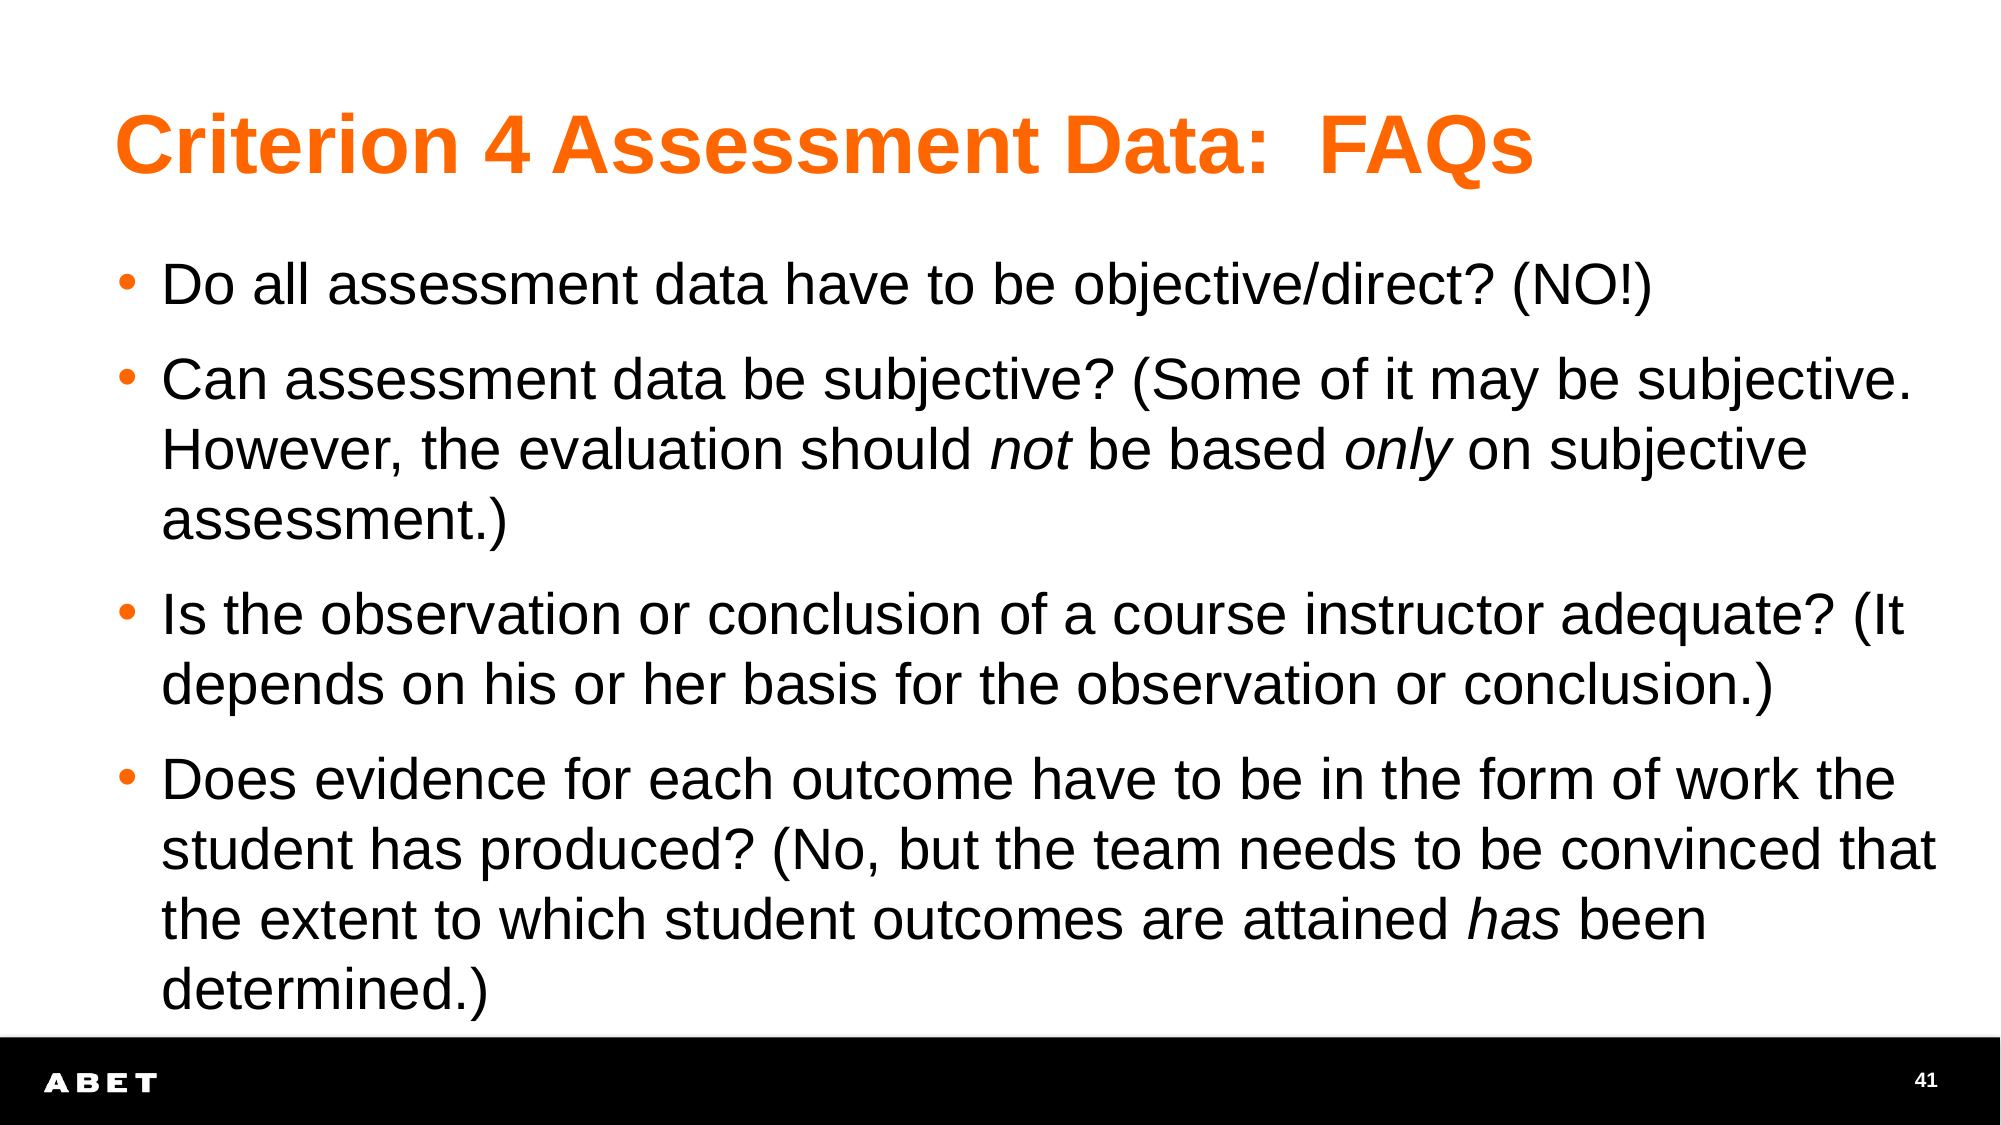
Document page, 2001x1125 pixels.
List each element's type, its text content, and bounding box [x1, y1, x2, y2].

title Criterion 4 Assessment Data: FAQs [99, 82, 1900, 213]
picture [16, 1052, 184, 1113]
list Do all assessment data have to be objective/direct? (NO!) Can assessment data be subjective? (Some of it may be subjective. However, the evaluation should not be based only on subjective assessment.) Is the observation or conclusion of a course instructor adequate? (It depends on his or her basis for the observation or conclusion.) Does evidence for each outcome have to be in the form of work the student has produced? (No, but the team needs to be convinced that the extent to which student outcomes are attained has been determined.) [99, 238, 1956, 969]
